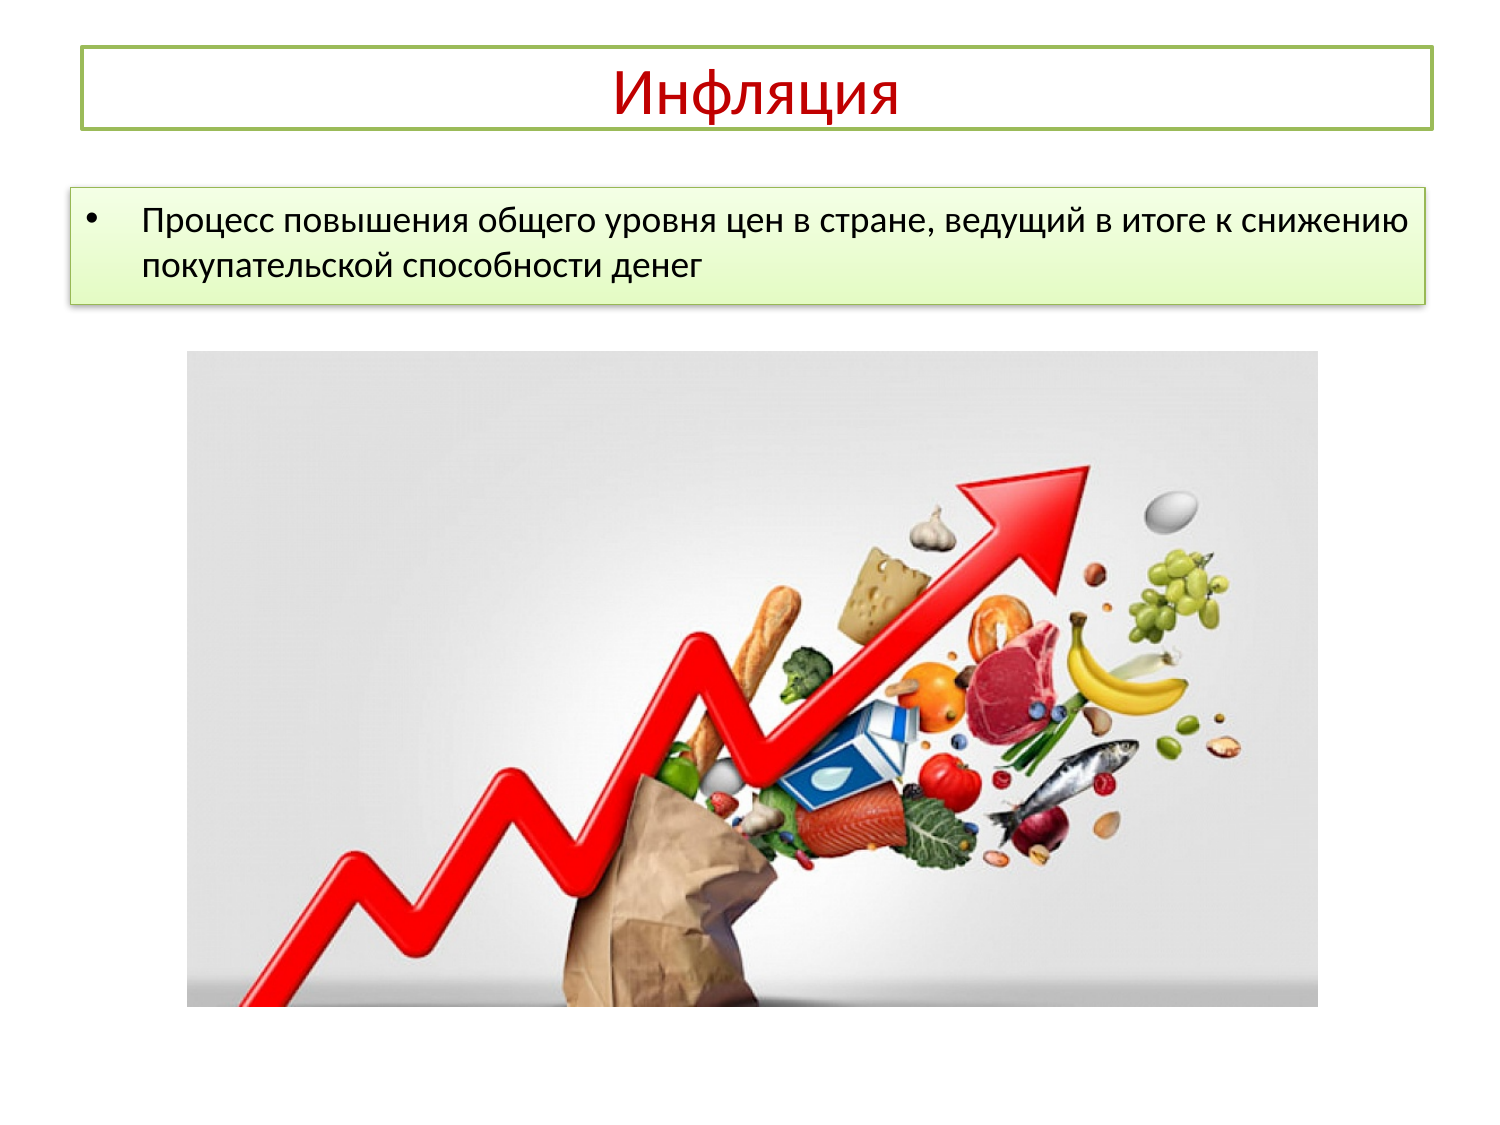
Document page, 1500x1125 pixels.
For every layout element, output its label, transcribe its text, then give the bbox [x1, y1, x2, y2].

picture [187, 351, 1318, 1007]
list Процесс повышения общего уровня цен в стране, ведущий в итоге к снижению покупательской способности денег [70, 187, 1426, 305]
title Инфляция [80, 45, 1434, 131]
